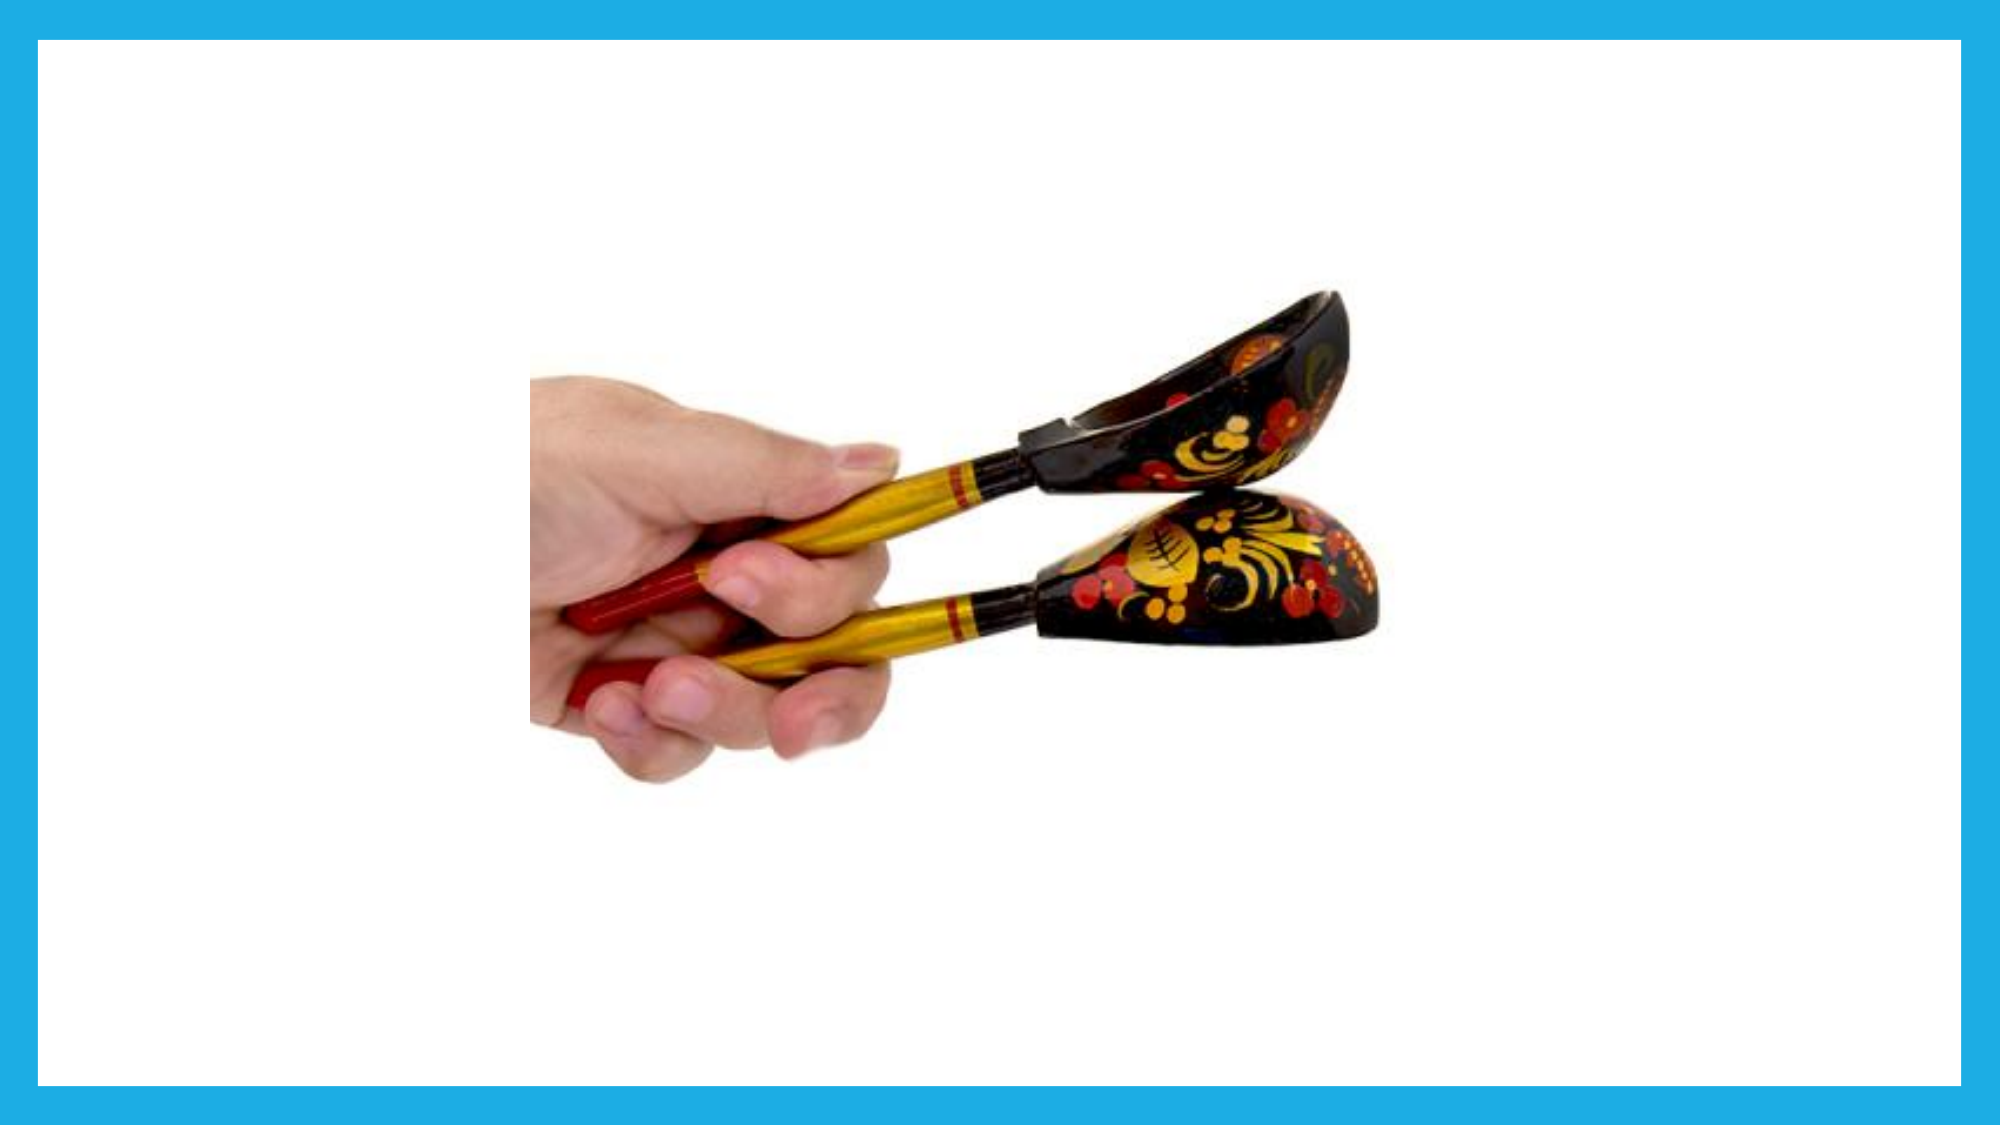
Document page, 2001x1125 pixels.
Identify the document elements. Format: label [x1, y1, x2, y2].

picture [529, 92, 1470, 1033]
